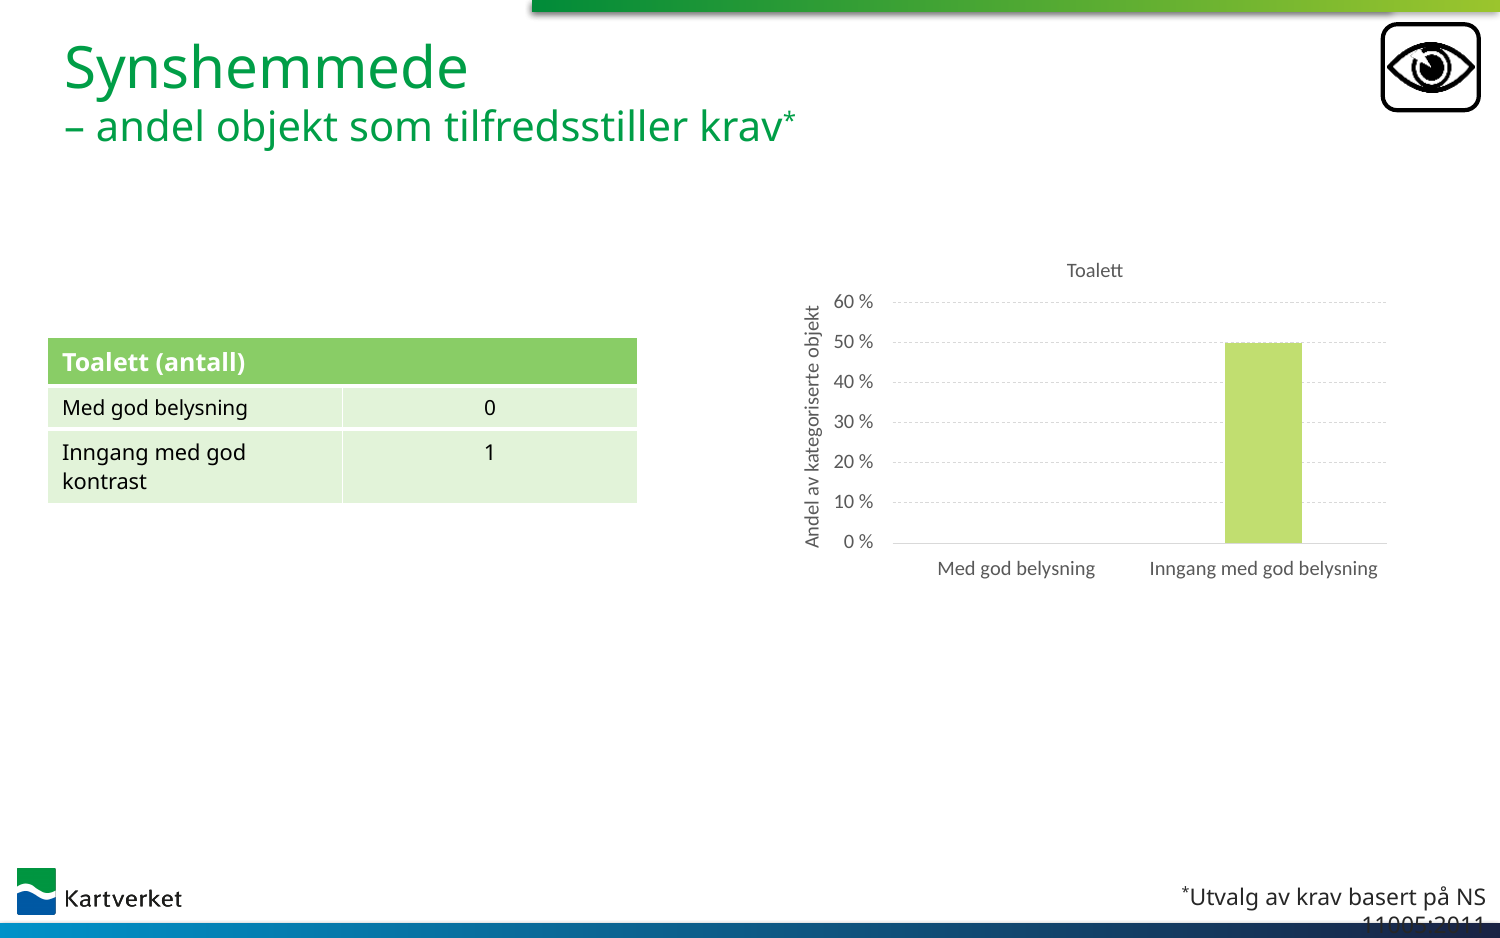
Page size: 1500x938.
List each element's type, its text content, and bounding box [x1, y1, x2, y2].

table_cell 0 [343, 388, 637, 427]
picture [791, 249, 1400, 589]
table_header Toalett (antall) [48, 338, 637, 384]
table_cell Inngang med god kontrast [48, 431, 342, 503]
text_box Synshemmede – andel objekt som tilfredsstiller krav* [49, 24, 1431, 158]
text_box *Utvalg av krav basert på NS 11005:2011 [1068, 873, 1500, 938]
table_cell Med god belysning [48, 388, 342, 427]
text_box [1382, 24, 1480, 111]
table_cell 1 [343, 431, 637, 503]
